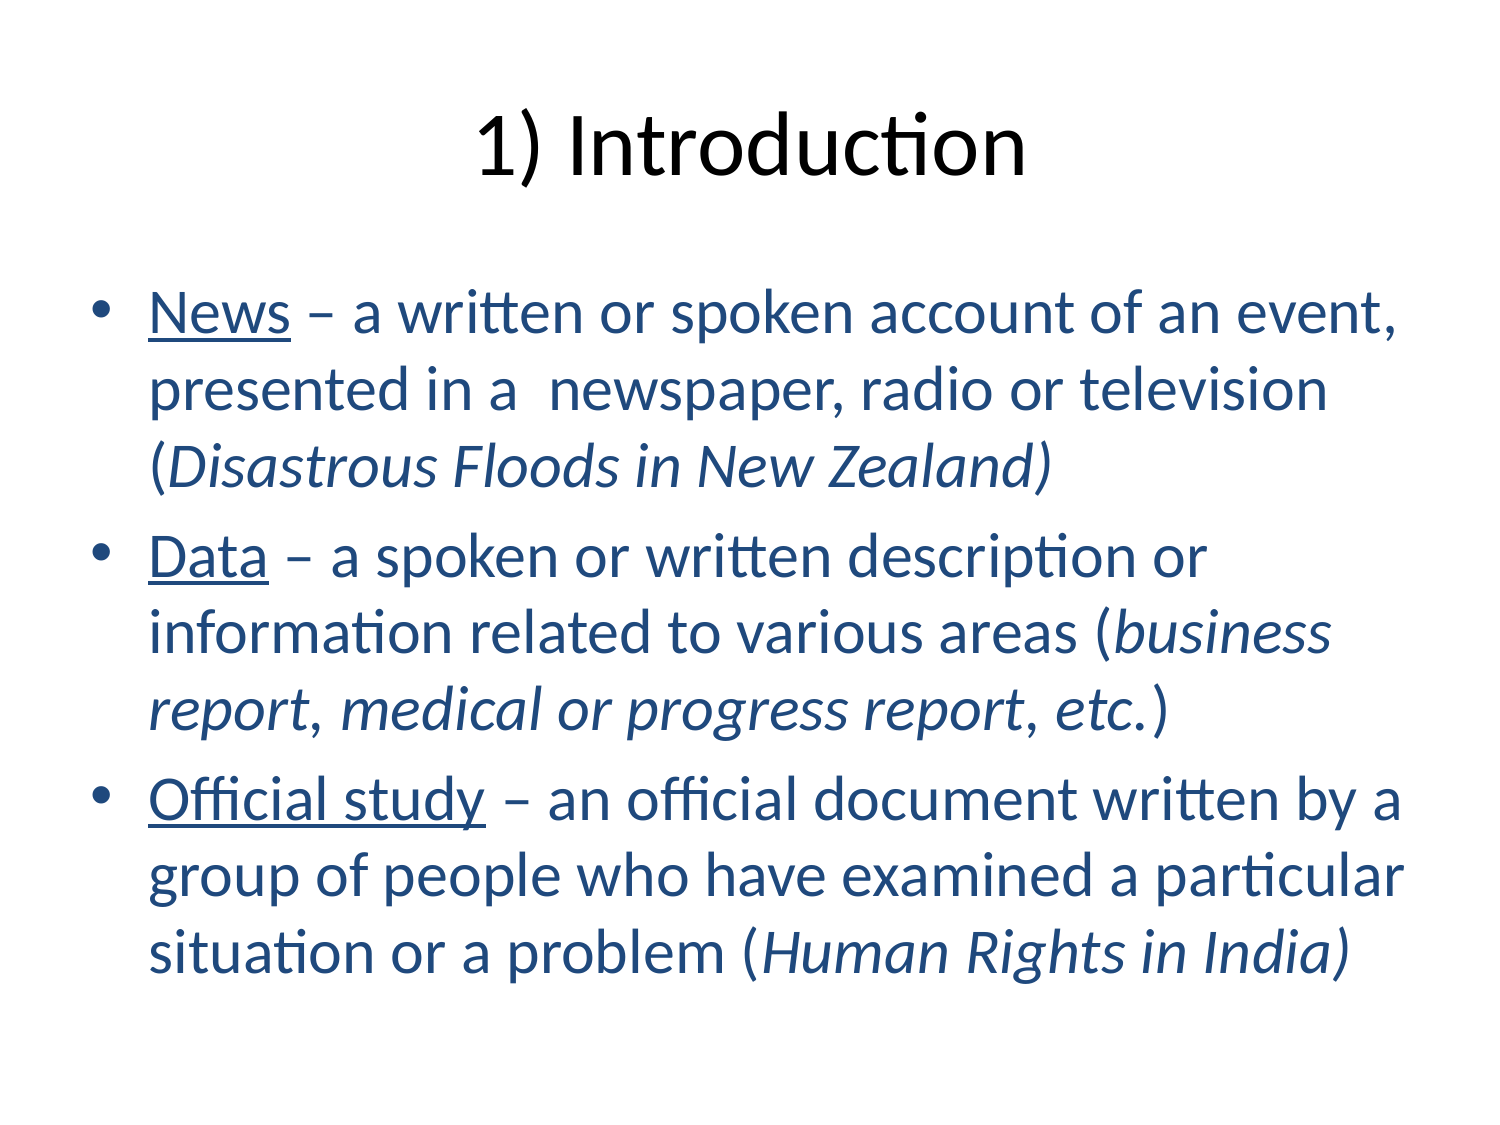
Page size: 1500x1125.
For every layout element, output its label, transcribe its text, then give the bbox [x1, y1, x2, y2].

list News – a written or spoken account of an event, presented in a newspaper, radio or television (Disastrous Floods in New Zealand) Data – a spoken or written description or information related to various areas (business report, medical or progress report, etc.) Official study – an official document written by a group of people who have examined a particular situation or a problem (Human Rights in India) [75, 262, 1425, 1005]
title 1) Introduction [75, 45, 1425, 233]
